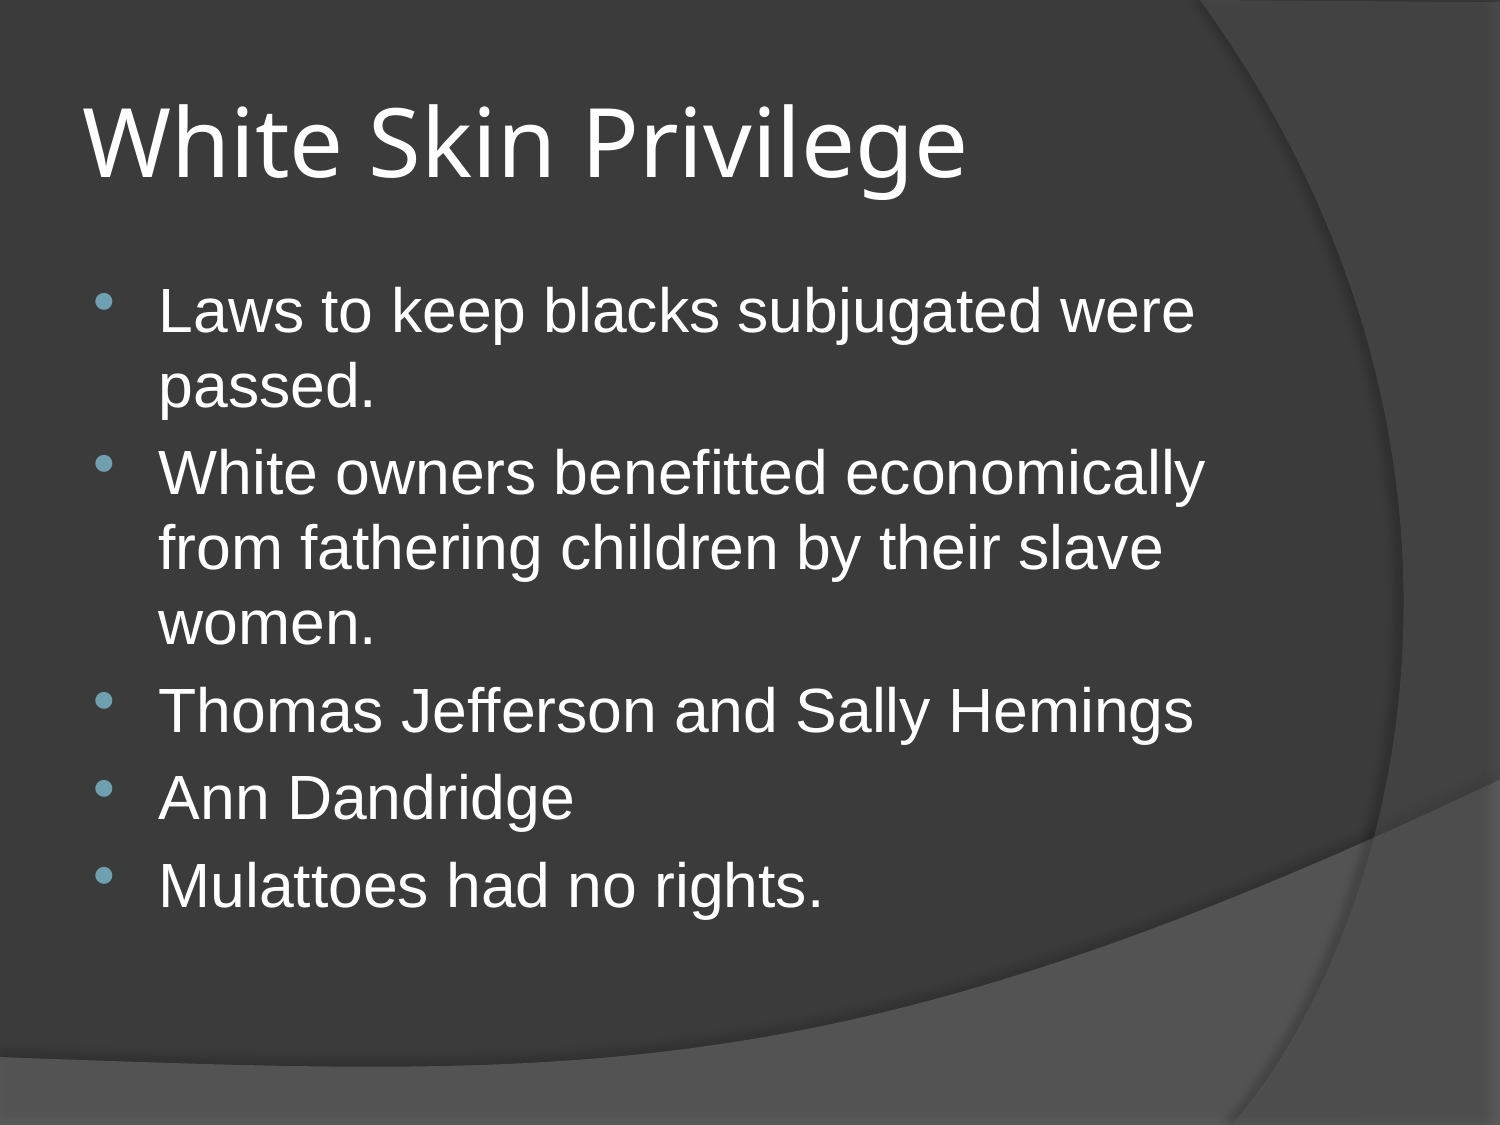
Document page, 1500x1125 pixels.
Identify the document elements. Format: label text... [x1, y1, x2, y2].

list Laws to keep blacks subjugated were passed. White owners benefitted economically from fathering children by their slave women. Thomas Jefferson and Sally Hemings Ann Dandridge Mulattoes had no rights. [75, 262, 1300, 1005]
title White Skin Privilege [75, 45, 1300, 233]
